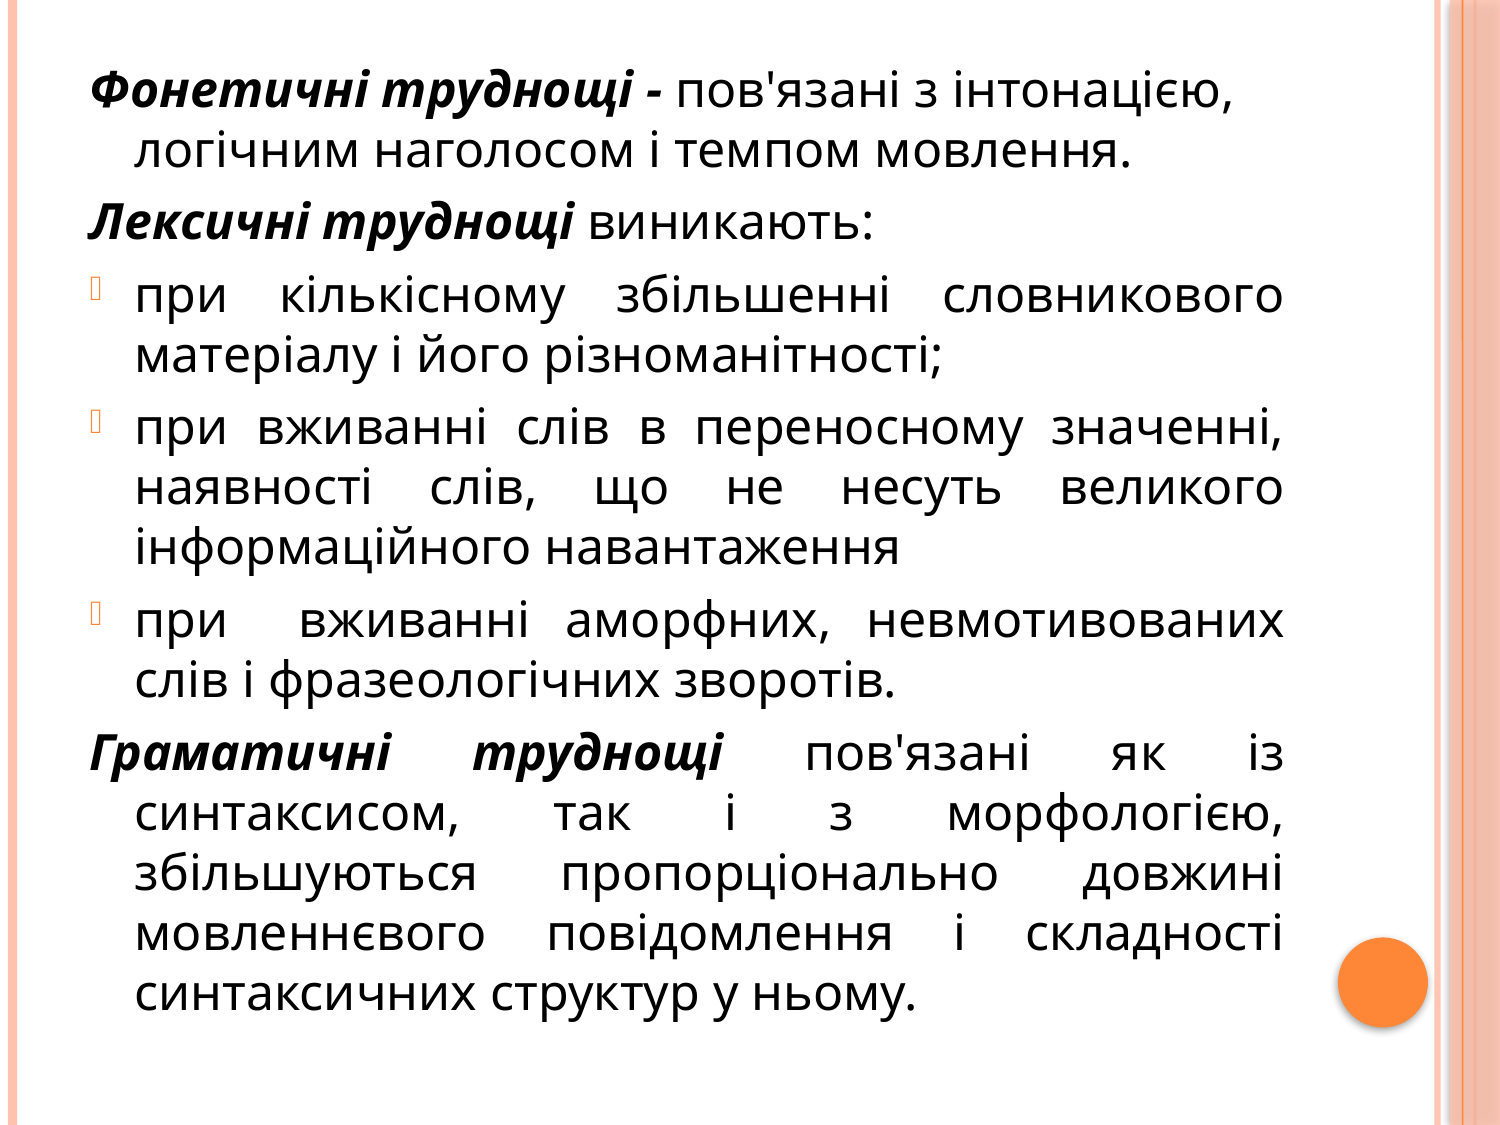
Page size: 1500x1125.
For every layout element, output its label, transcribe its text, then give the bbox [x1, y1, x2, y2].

list Фонетичні труднощі - пов'язані з інтонацією, логічним наголосом і темпом мовлення. Лексичні труднощі виникають: при кількісному збільшенні словникового матеріалу і його різноманітності; при вживанні слів в переносному значенні, наявності слів, що не несуть великого інформаційного навантаження при вживанні аморфних, невмотивованих слів і фразеологічних зворотів. Граматичні труднощі пов'язані як із синтаксисом, так і з морфологією, збільшуються пропорціонально довжині мовленнєвого повідомлення і складності синтаксичних структур у ньому. [75, 50, 1300, 1062]
